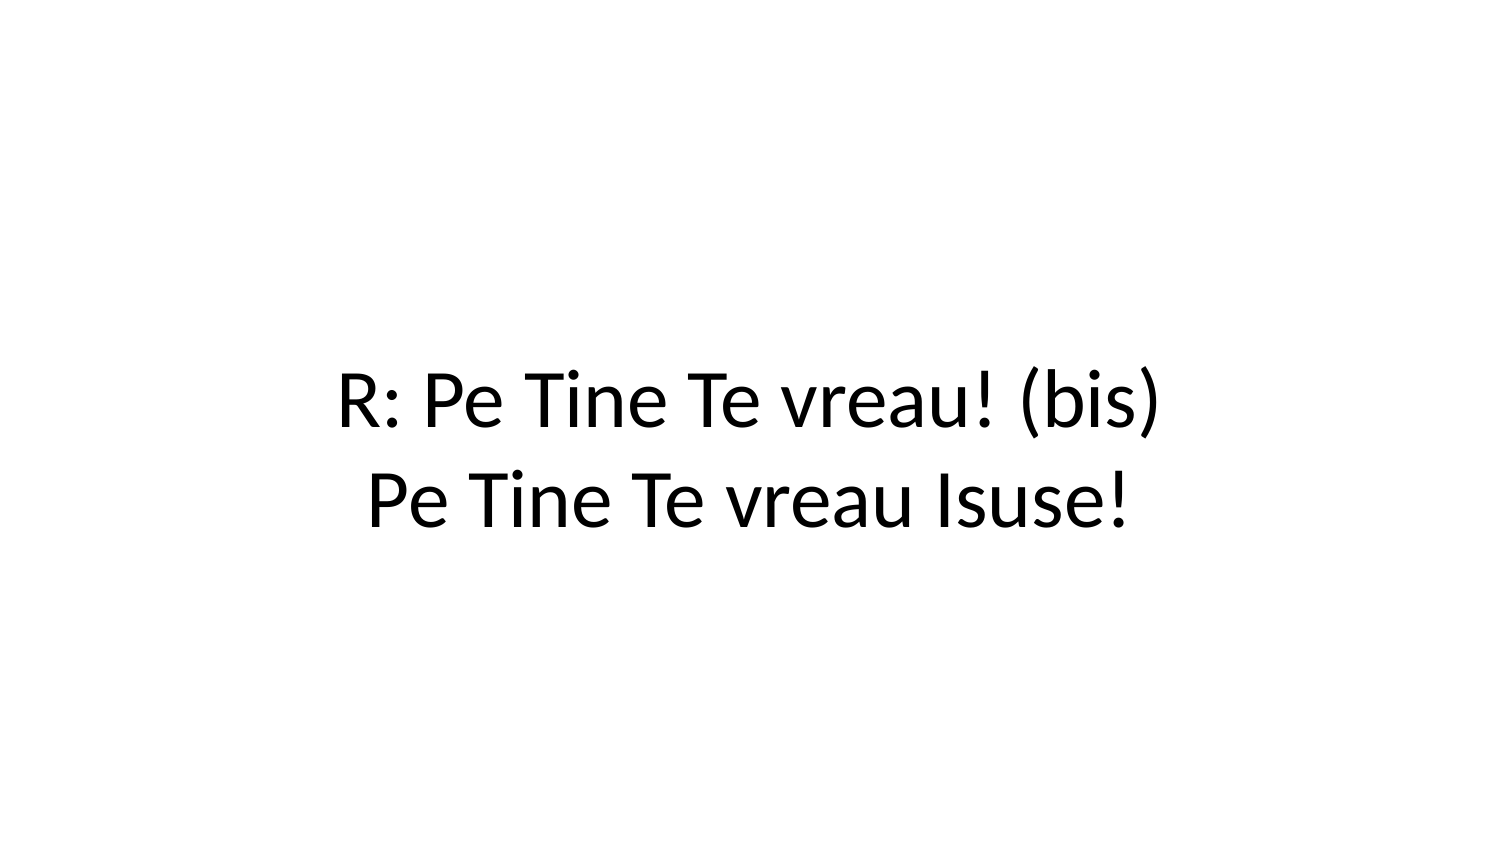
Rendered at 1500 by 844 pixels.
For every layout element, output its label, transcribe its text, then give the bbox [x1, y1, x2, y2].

text_box R: Pe Tine Te vreau! (bis) Pe Tine Te vreau Isuse! [321, 292, 1179, 552]
